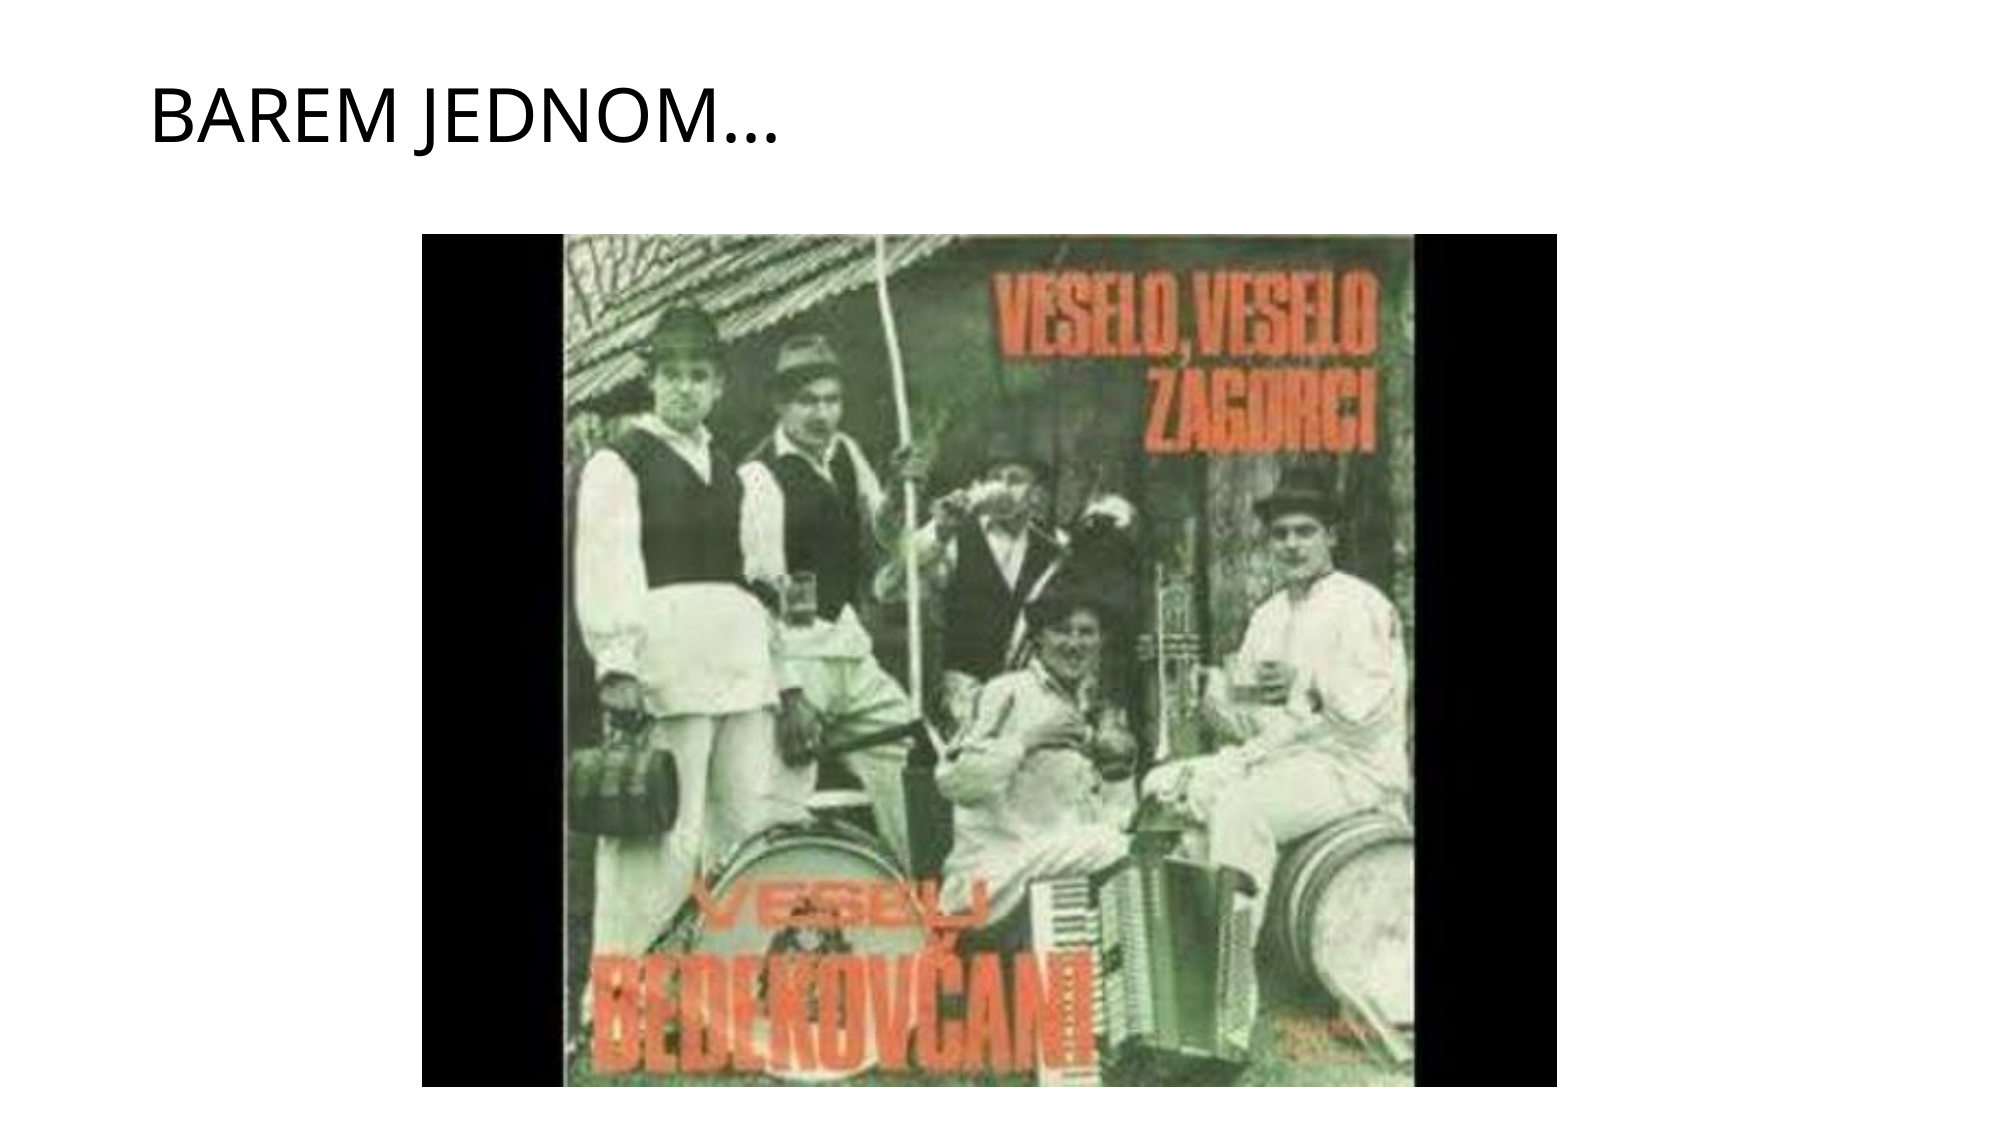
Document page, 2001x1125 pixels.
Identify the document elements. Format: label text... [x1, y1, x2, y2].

picture [422, 234, 1557, 1087]
title BAREM JEDNOM... [133, 37, 1917, 200]
